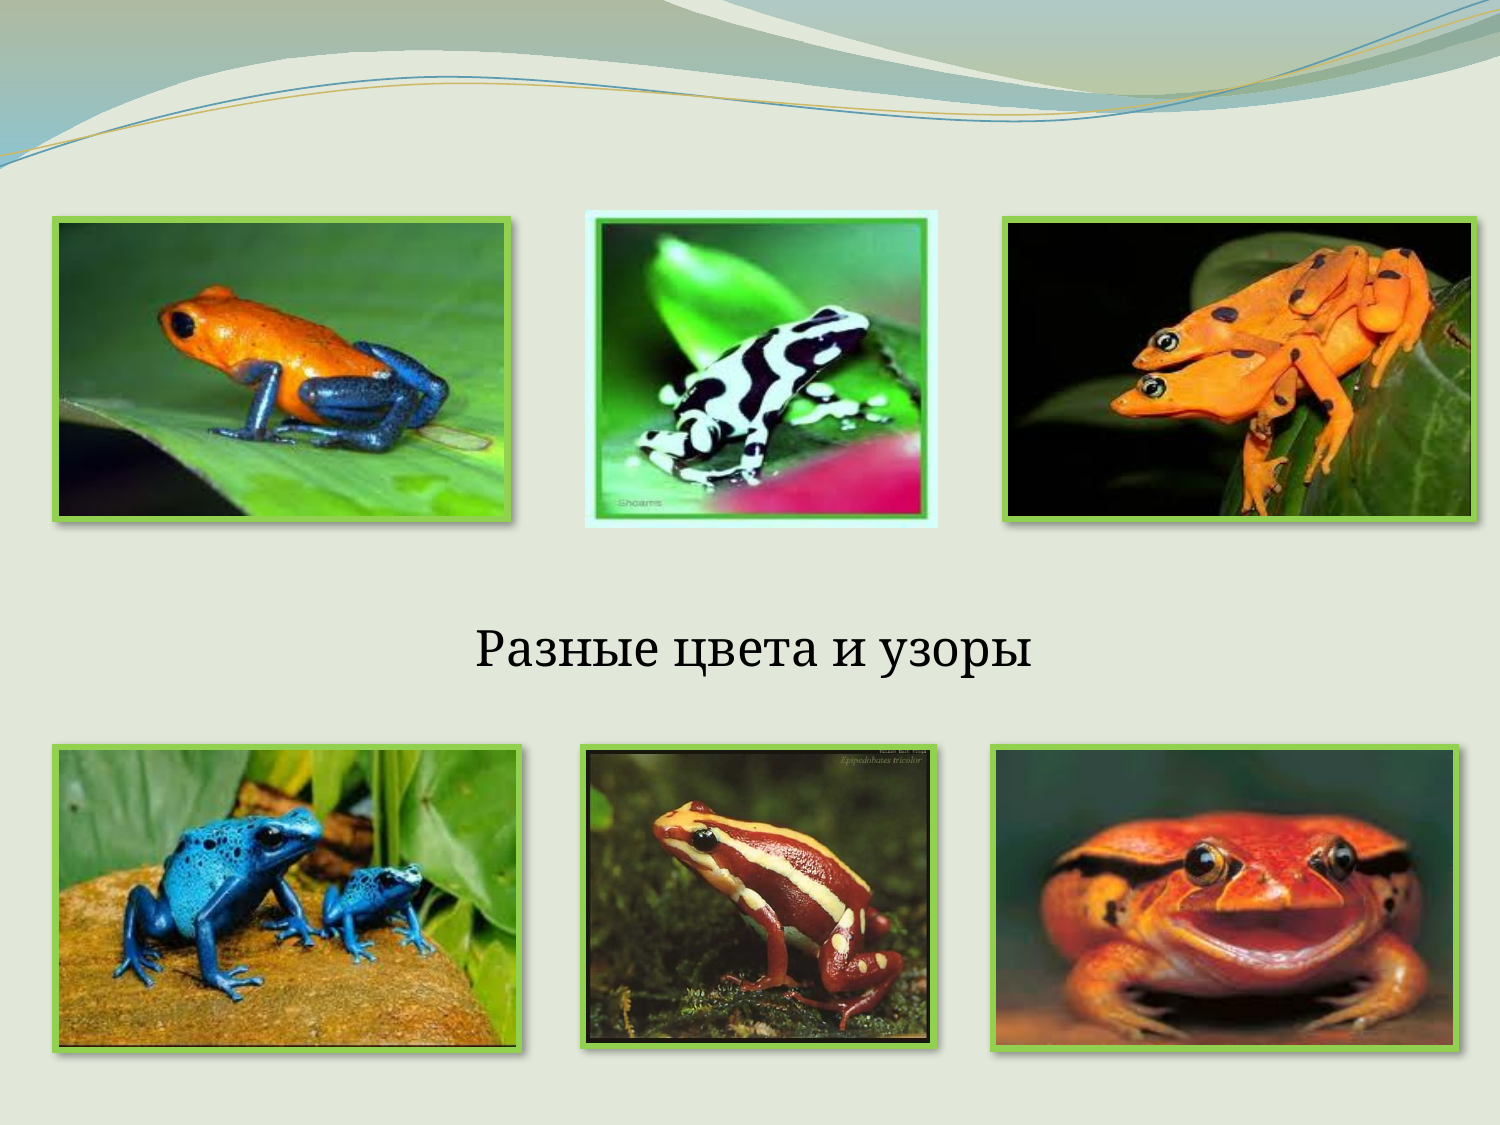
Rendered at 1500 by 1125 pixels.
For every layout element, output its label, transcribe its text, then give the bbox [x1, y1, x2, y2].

picture [58, 222, 505, 516]
picture [585, 749, 931, 1044]
picture [995, 749, 1454, 1046]
picture [585, 210, 938, 528]
picture [1007, 222, 1472, 516]
picture [58, 749, 516, 1047]
text_box Разные цвета и узоры [460, 609, 1048, 685]
